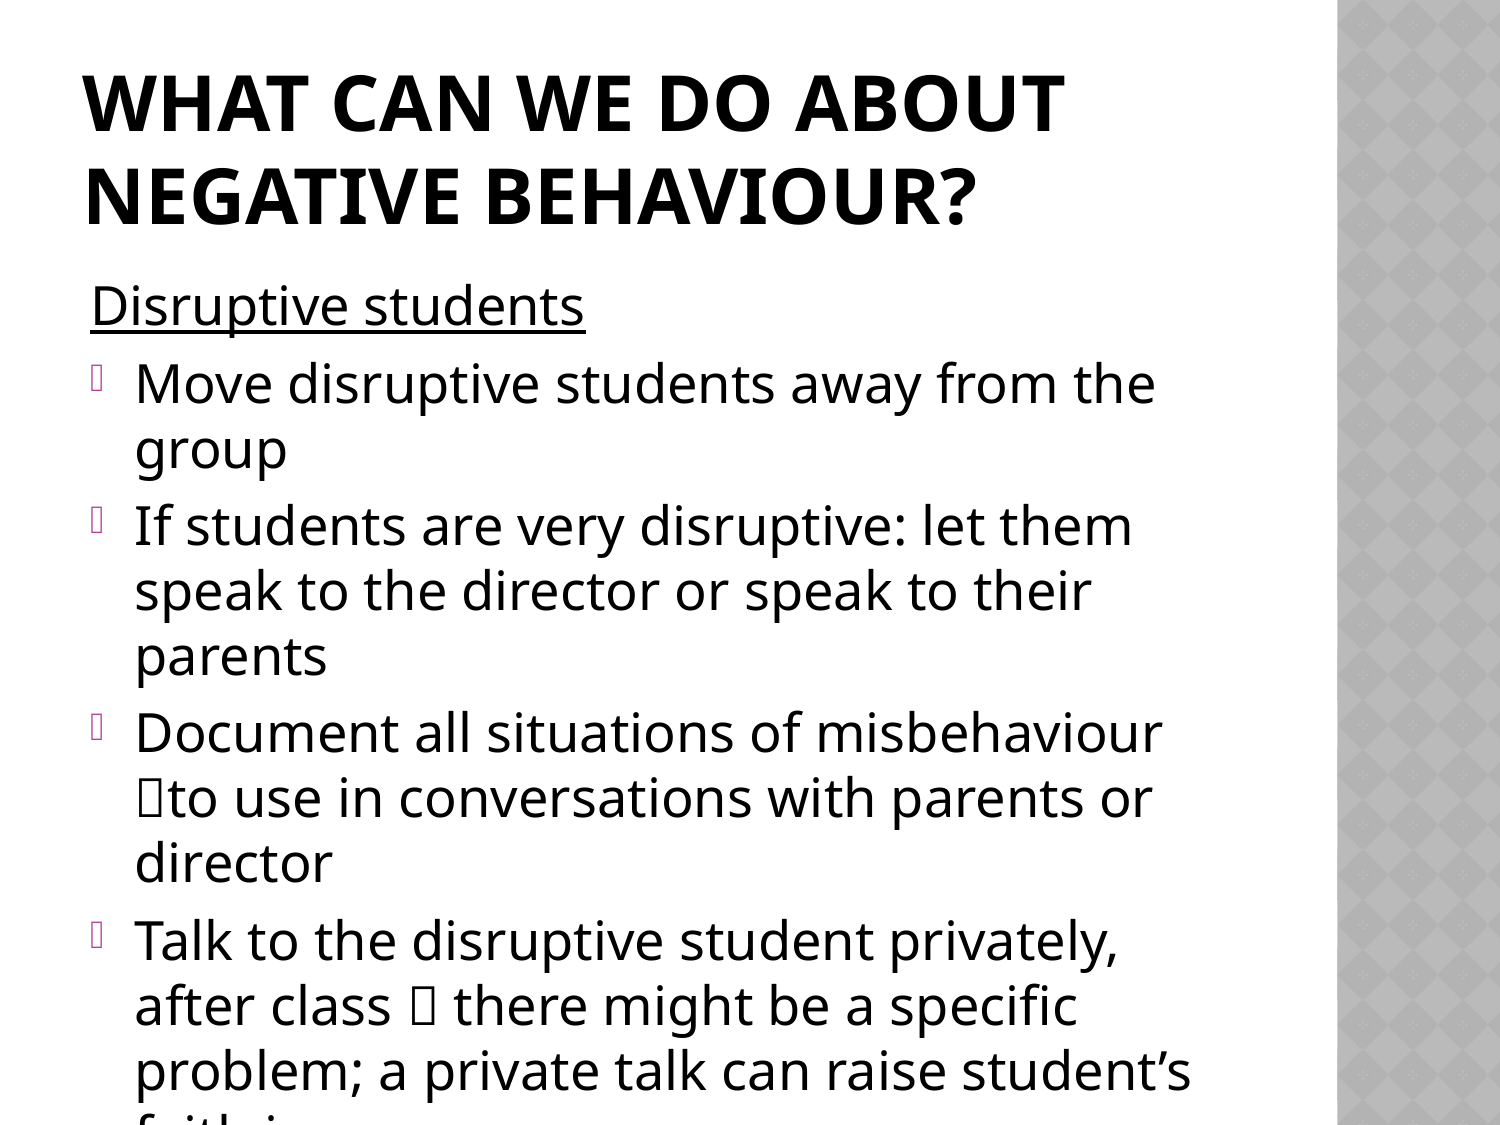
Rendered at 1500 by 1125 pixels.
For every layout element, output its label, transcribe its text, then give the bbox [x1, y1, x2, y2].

title What can we do about negative behaviour? [75, 52, 1263, 240]
list Disruptive students Move disruptive students away from the group If students are very disruptive: let them speak to the director or speak to their parents Document all situations of misbehaviour to use in conversations with parents or director Talk to the disruptive student privately, after class  there might be a specific problem; a private talk can raise student’s faith in you [74, 263, 1263, 1060]
